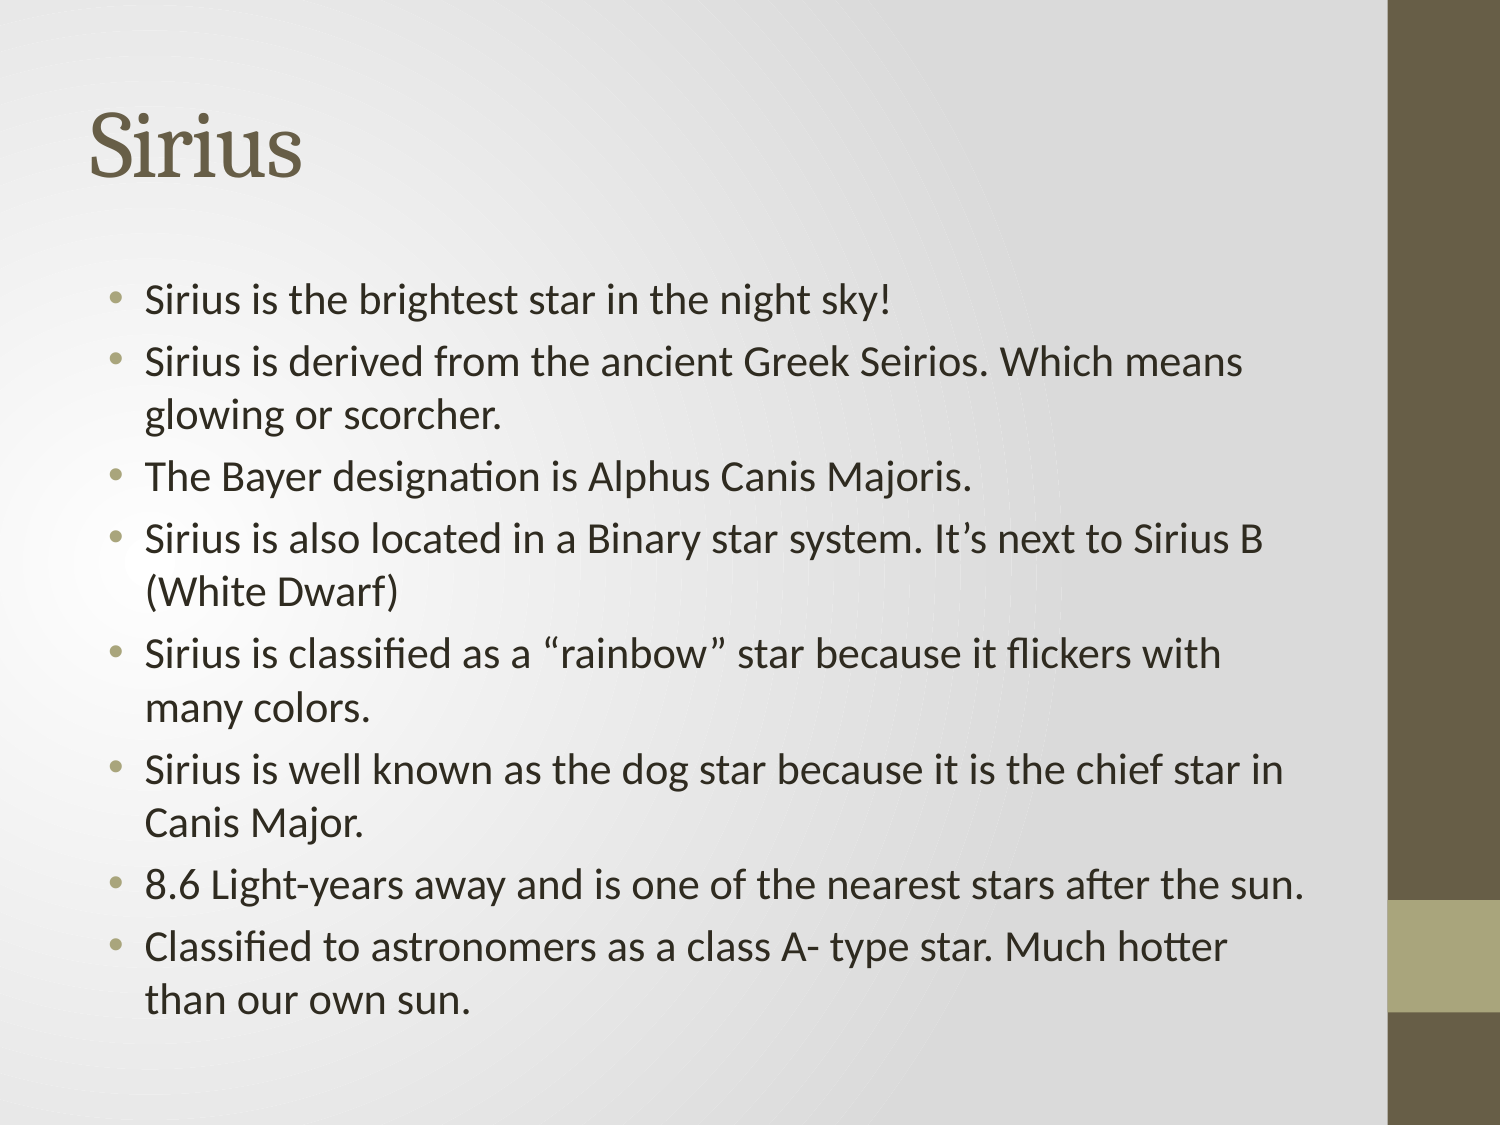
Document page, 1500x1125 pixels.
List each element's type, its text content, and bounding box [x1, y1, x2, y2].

title Sirius [75, 45, 1325, 233]
list Sirius is the brightest star in the night sky! Sirius is derived from the ancient Greek Seirios. Which means glowing or scorcher. The Bayer designation is Alphus Canis Majoris. Sirius is also located in a Binary star system. It’s next to Sirius B (White Dwarf) Sirius is classified as a “rainbow” star because it flickers with many colors. Sirius is well known as the dog star because it is the chief star in Canis Major. 8.6 Light-years away and is one of the nearest stars after the sun. Classified to astronomers as a class A- type star. Much hotter than our own sun. [75, 262, 1325, 1050]
